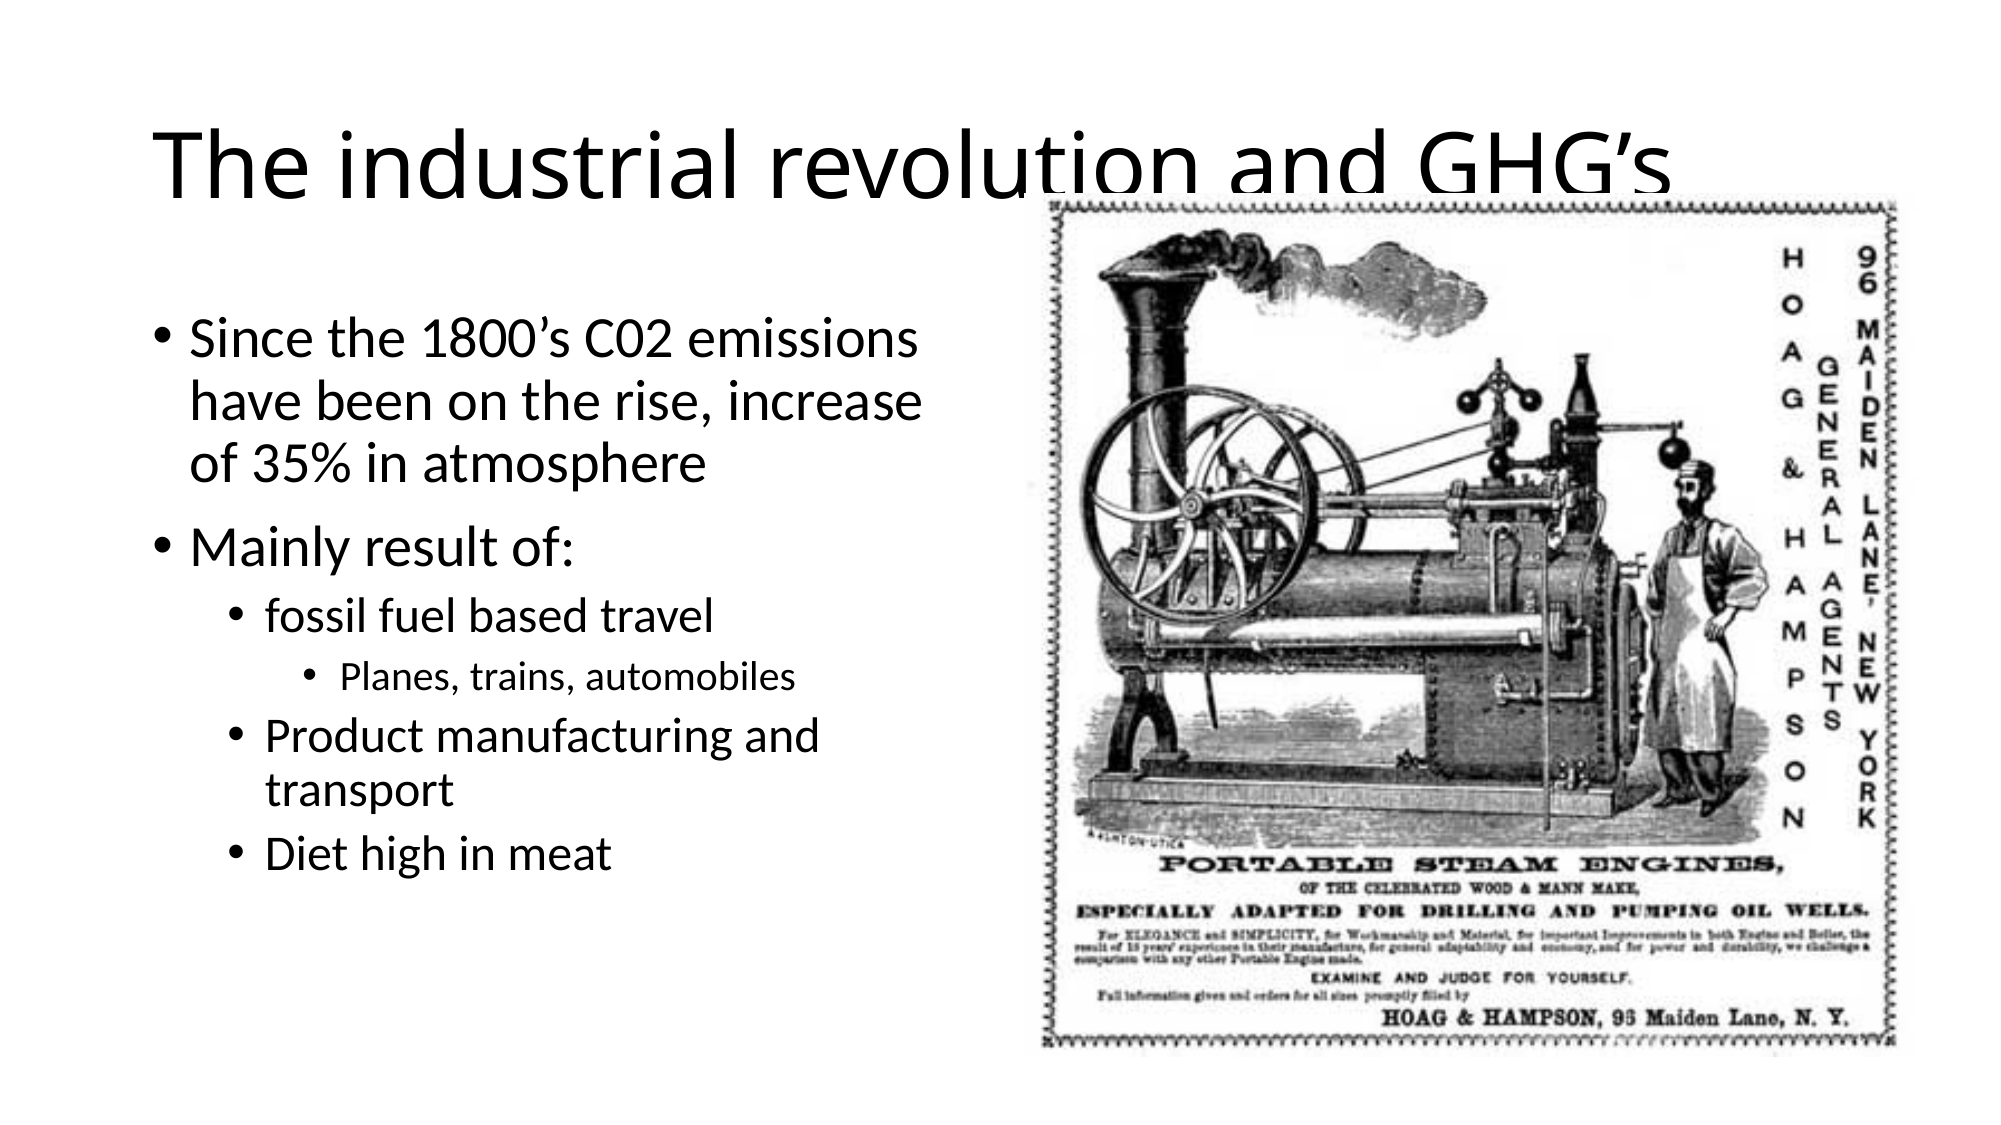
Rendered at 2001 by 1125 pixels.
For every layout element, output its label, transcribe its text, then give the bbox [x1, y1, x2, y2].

title The industrial revolution and GHG’s [137, 59, 1863, 278]
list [1024, 193, 1917, 1057]
list Since the 1800’s C02 emissions have been on the rise, increase of 35% in atmosphere Mainly result of: fossil fuel based travel Planes, trains, automobiles Product manufacturing and transport Diet high in meat [137, 299, 988, 1014]
